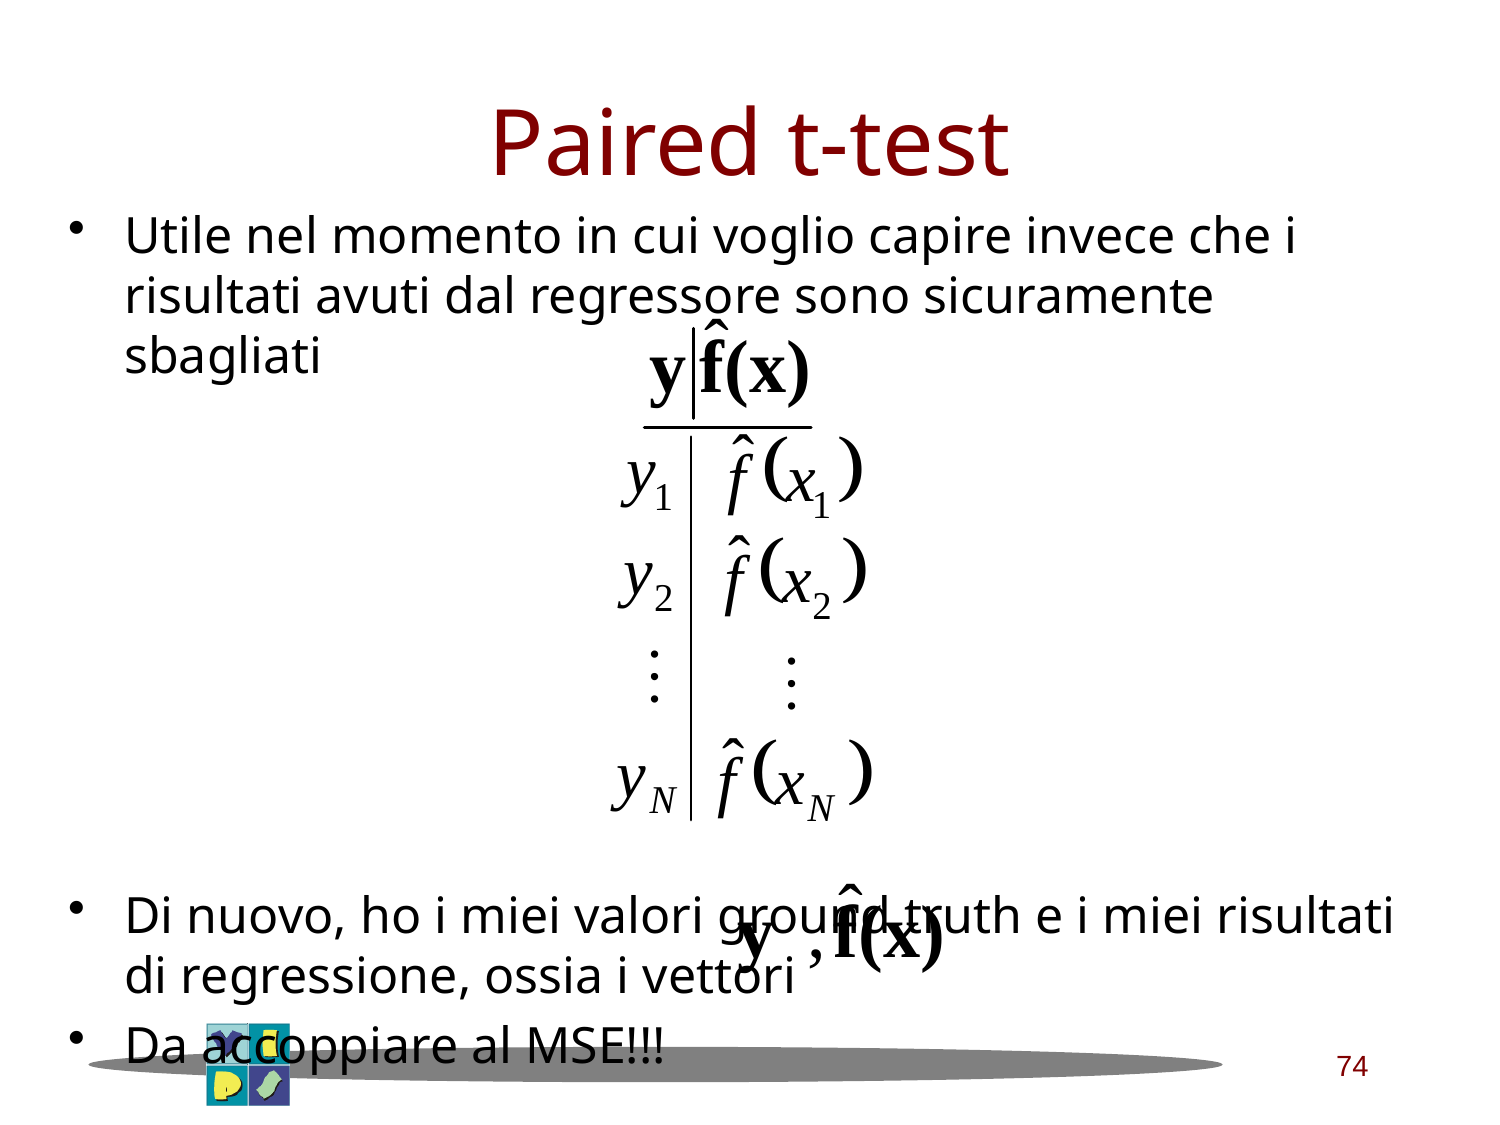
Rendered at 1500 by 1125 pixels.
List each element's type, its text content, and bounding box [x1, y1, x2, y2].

picture [206, 1023, 290, 1106]
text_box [726, 869, 956, 1002]
slide_number 74 [1033, 1039, 1384, 1118]
title Paired t-test [75, 45, 1425, 233]
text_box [600, 420, 879, 837]
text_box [631, 302, 824, 541]
list Utile nel momento in cui voglio capire invece che i risultati avuti dal regressore sono sicuramente sbagliati Di nuovo, ho i miei valori ground truth e i miei risultati di regressione, ossia i vettori Da accoppiare al MSE!!! [53, 196, 1424, 939]
